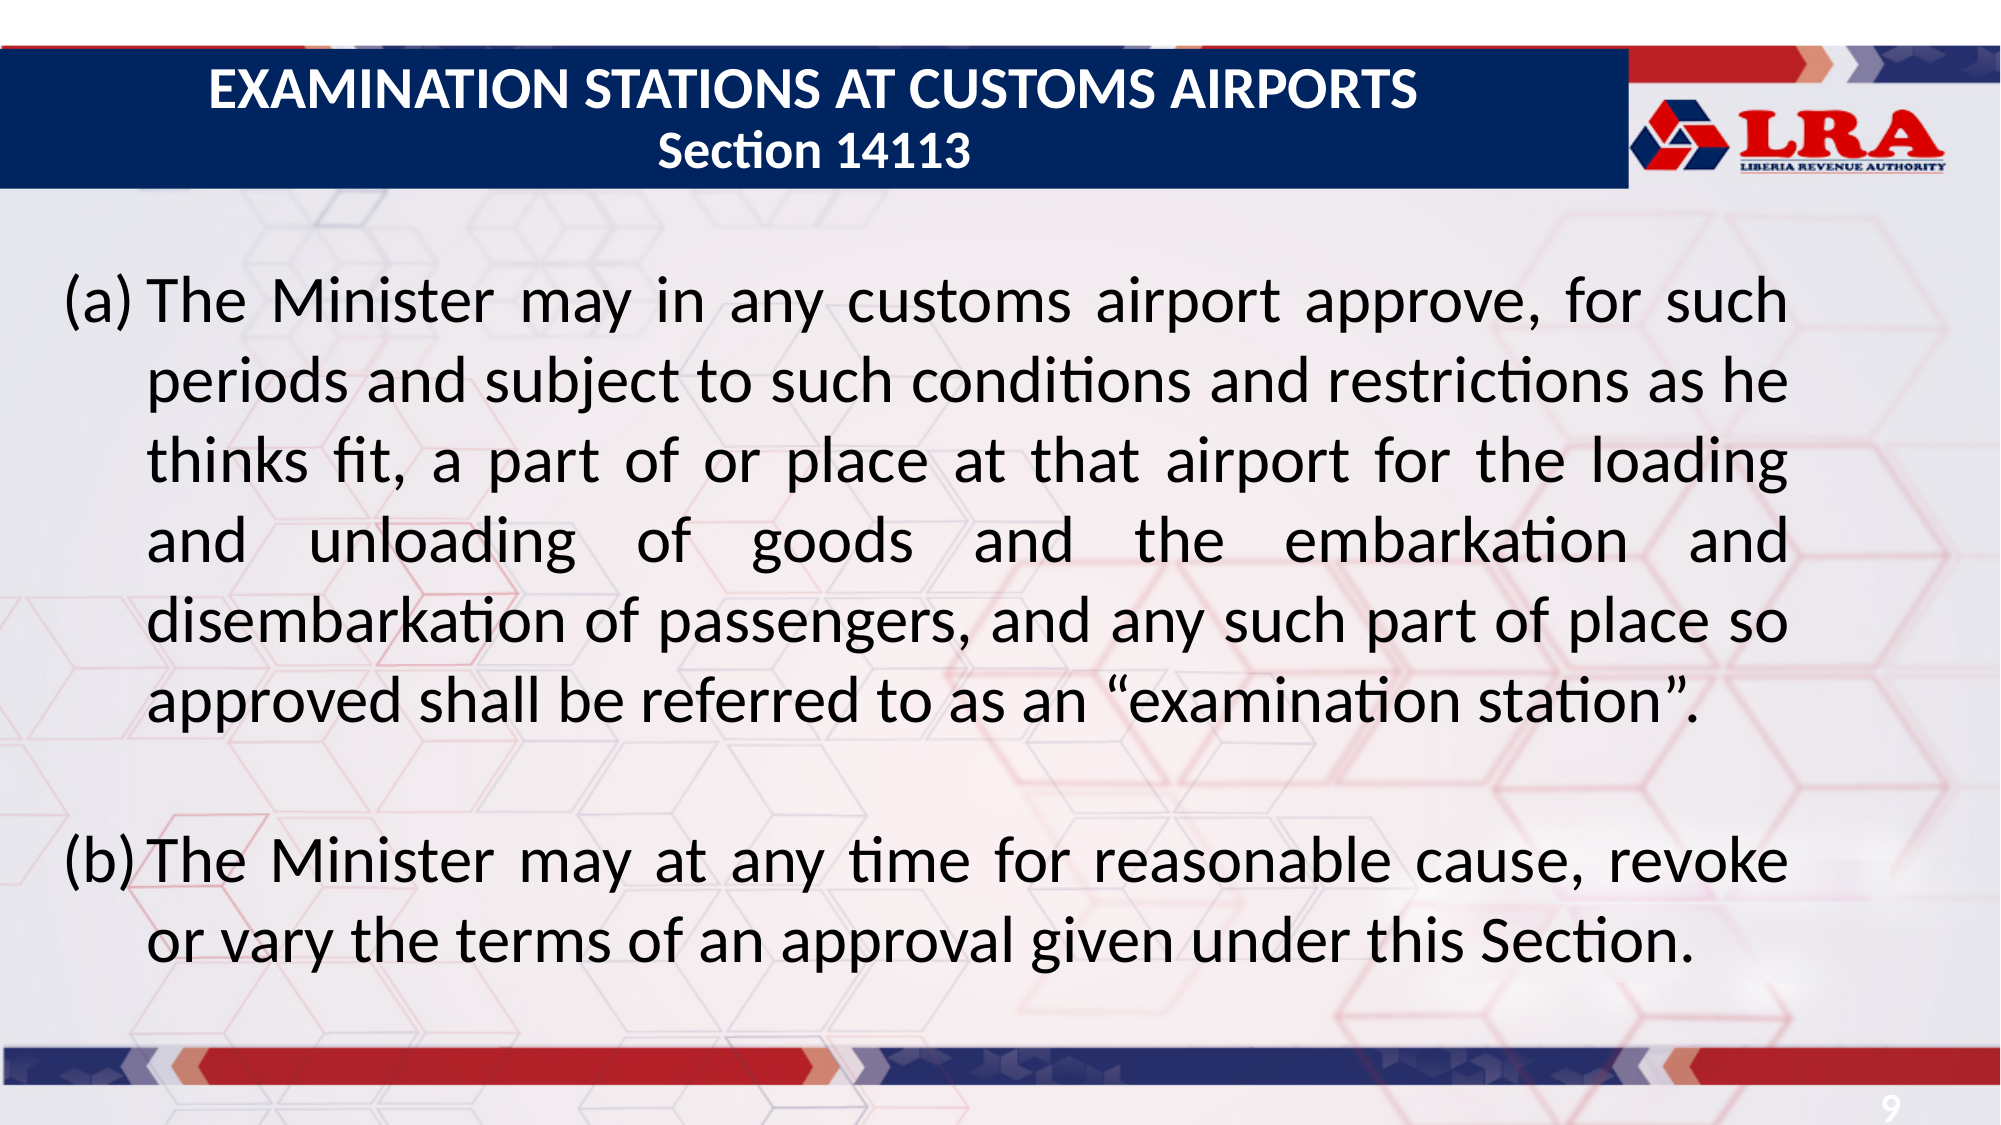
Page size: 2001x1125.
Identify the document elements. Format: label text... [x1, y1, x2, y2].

text_box EXAMINATION STATIONS AT CUSTOMS AIRPORTS Section 14113 [0, 48, 1629, 189]
text_box The Minister may in any customs airport approve, for such periods and subject to such conditions and restrictions as he thinks fit, a part of or place at that airport for the loading and unloading of goods and the embarkation and disembarkation of passengers, and any such part of place so approved shall be referred to as an “examination station”. The Minister may at any time for reasonable cause, revoke or vary the terms of an approval given under this Section. [47, 248, 1807, 984]
slide_number 9 [1466, 1076, 1917, 1125]
picture [0, 0, 2001, 1125]
